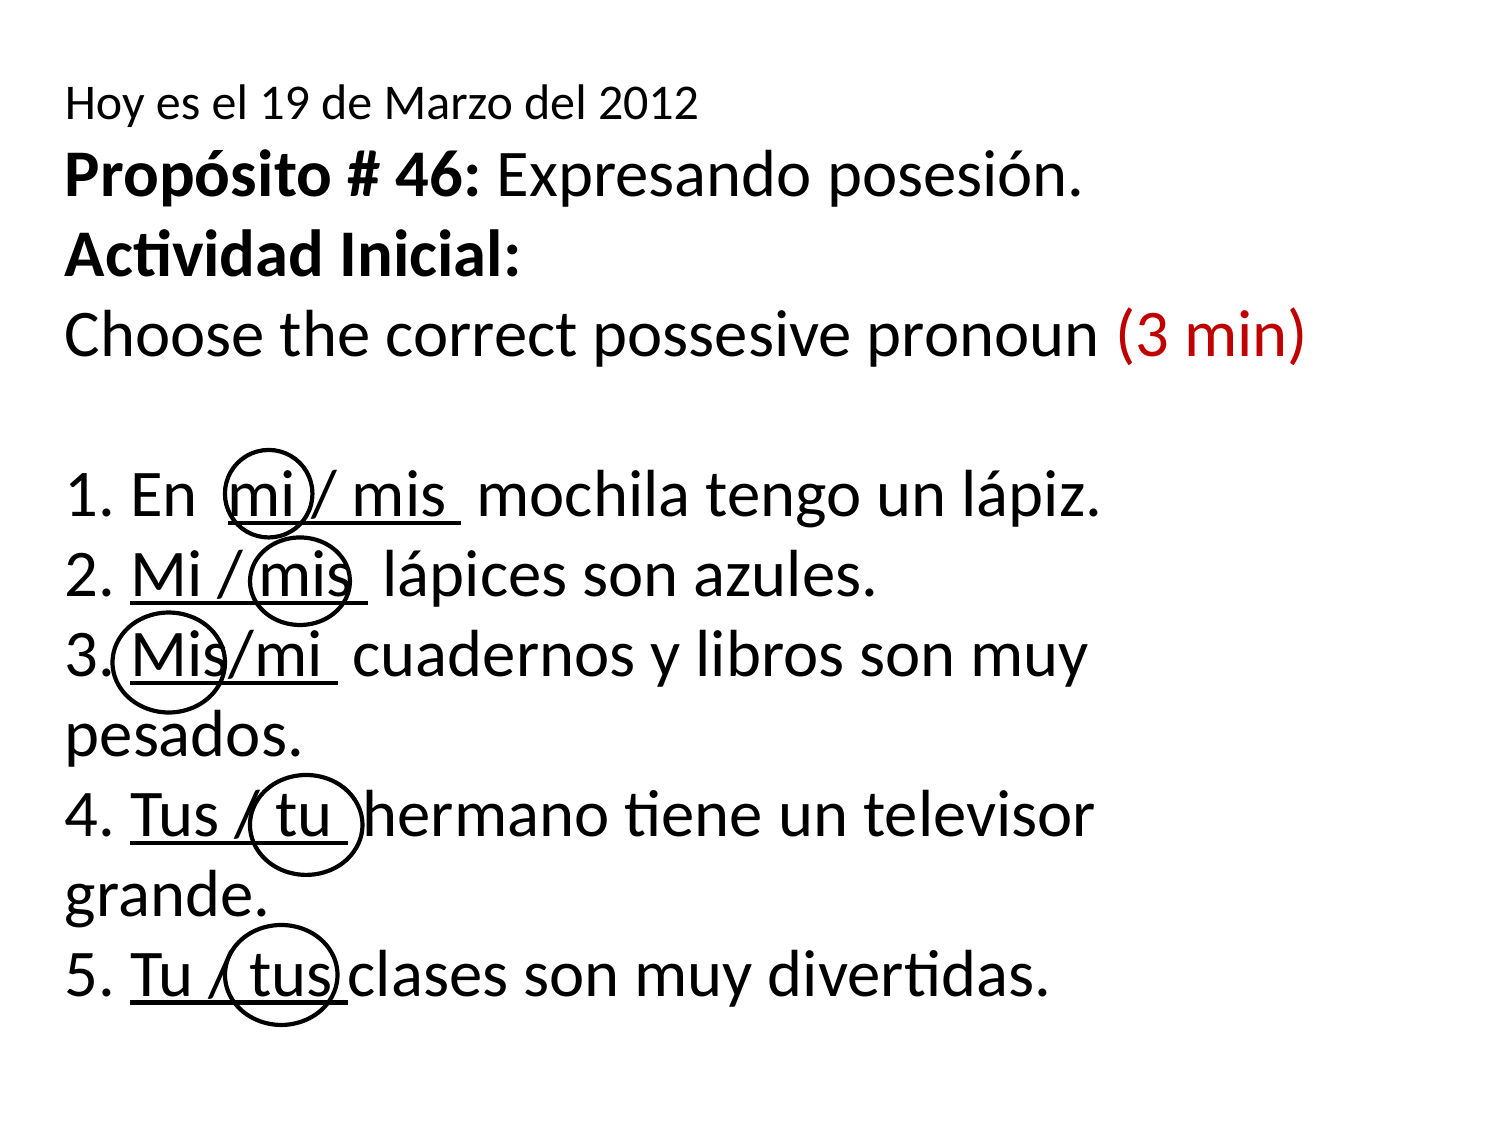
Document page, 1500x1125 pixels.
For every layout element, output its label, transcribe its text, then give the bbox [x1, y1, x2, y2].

text_box Hoy es el 19 de Marzo del 2012 Propósito # 46: Expresando posesión. Actividad Inicial: Choose the correct possesive pronoun (3 min) 1. En mi / mis mochila tengo un lápiz. 2. Mi / mis lápices son azules. 3. Mis/mi cuadernos y libros son muy pesados. 4. Tus / tu hermano tiene un televisor grande. 5. Tu / tus clases son muy divertidas. [49, 62, 1325, 1017]
text_box [246, 1017, 316, 1028]
